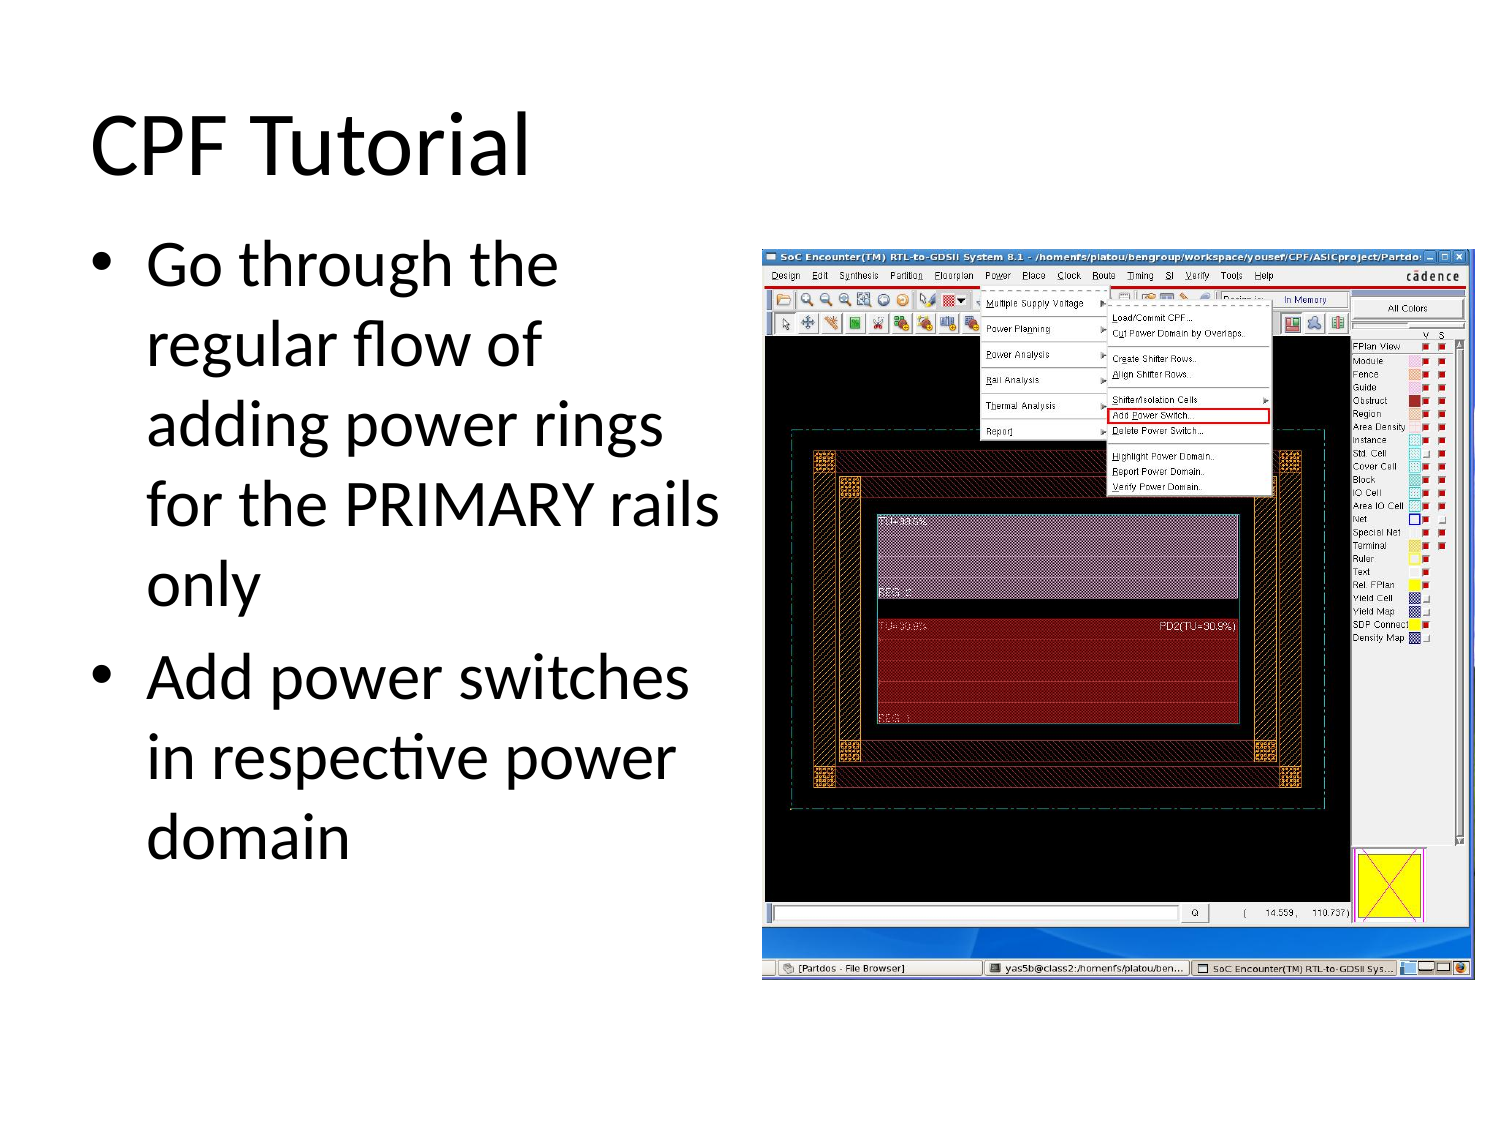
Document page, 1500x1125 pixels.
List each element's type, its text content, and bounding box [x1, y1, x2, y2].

list Go through the regular flow of adding power rings for the PRIMARY rails only Add power switches in respective power domain [75, 212, 738, 1112]
title CPF Tutorial [75, 45, 1425, 233]
picture [762, 249, 1476, 980]
